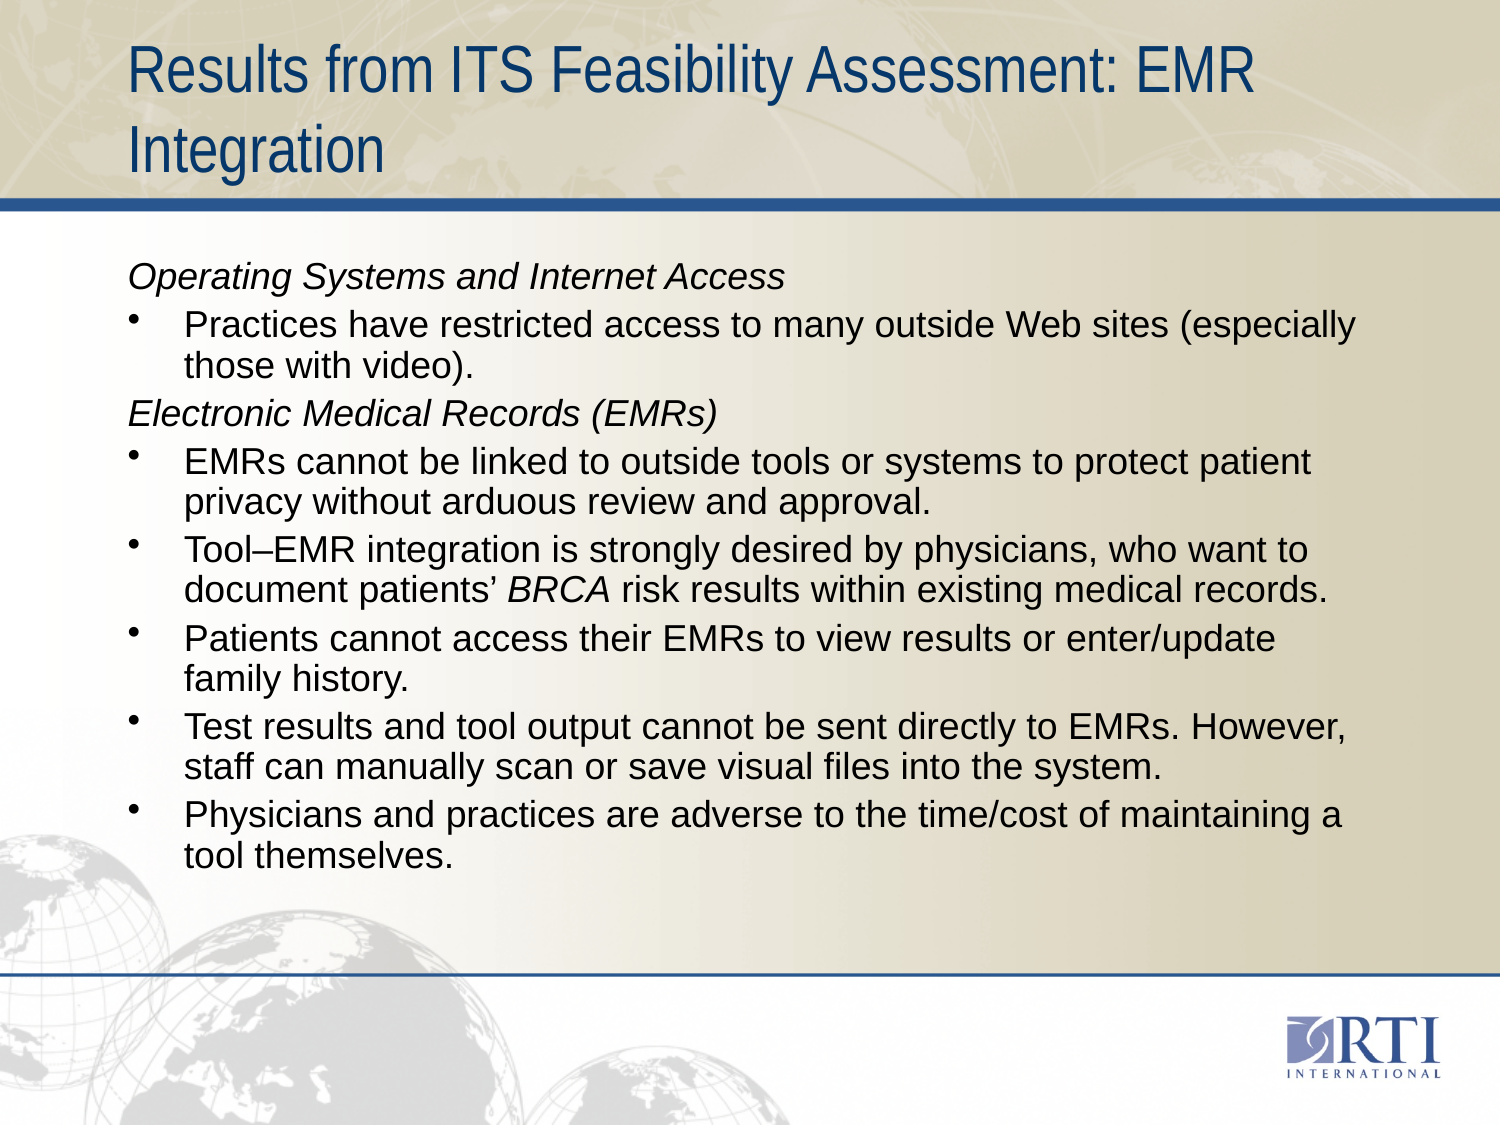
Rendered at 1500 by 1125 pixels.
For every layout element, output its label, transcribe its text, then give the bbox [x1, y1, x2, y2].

picture [0, 0, 1500, 973]
picture [0, 977, 1500, 1125]
list Operating Systems and Internet Access Practices have restricted access to many outside Web sites (especially those with video). Electronic Medical Records (EMRs) EMRs cannot be linked to outside tools or systems to protect patient privacy without arduous review and approval. Tool–EMR integration is strongly desired by physicians, who want to document patients’ BRCA risk results within existing medical records. Patients cannot access their EMRs to view results or enter/update family history. Test results and tool output cannot be sent directly to EMRs. However, staff can manually scan or save visual files into the system. Physicians and practices are adverse to the time/cost of maintaining a tool themselves. [112, 249, 1388, 963]
title Results from ITS Feasibility Assessment: EMR Integration [112, 37, 1388, 176]
